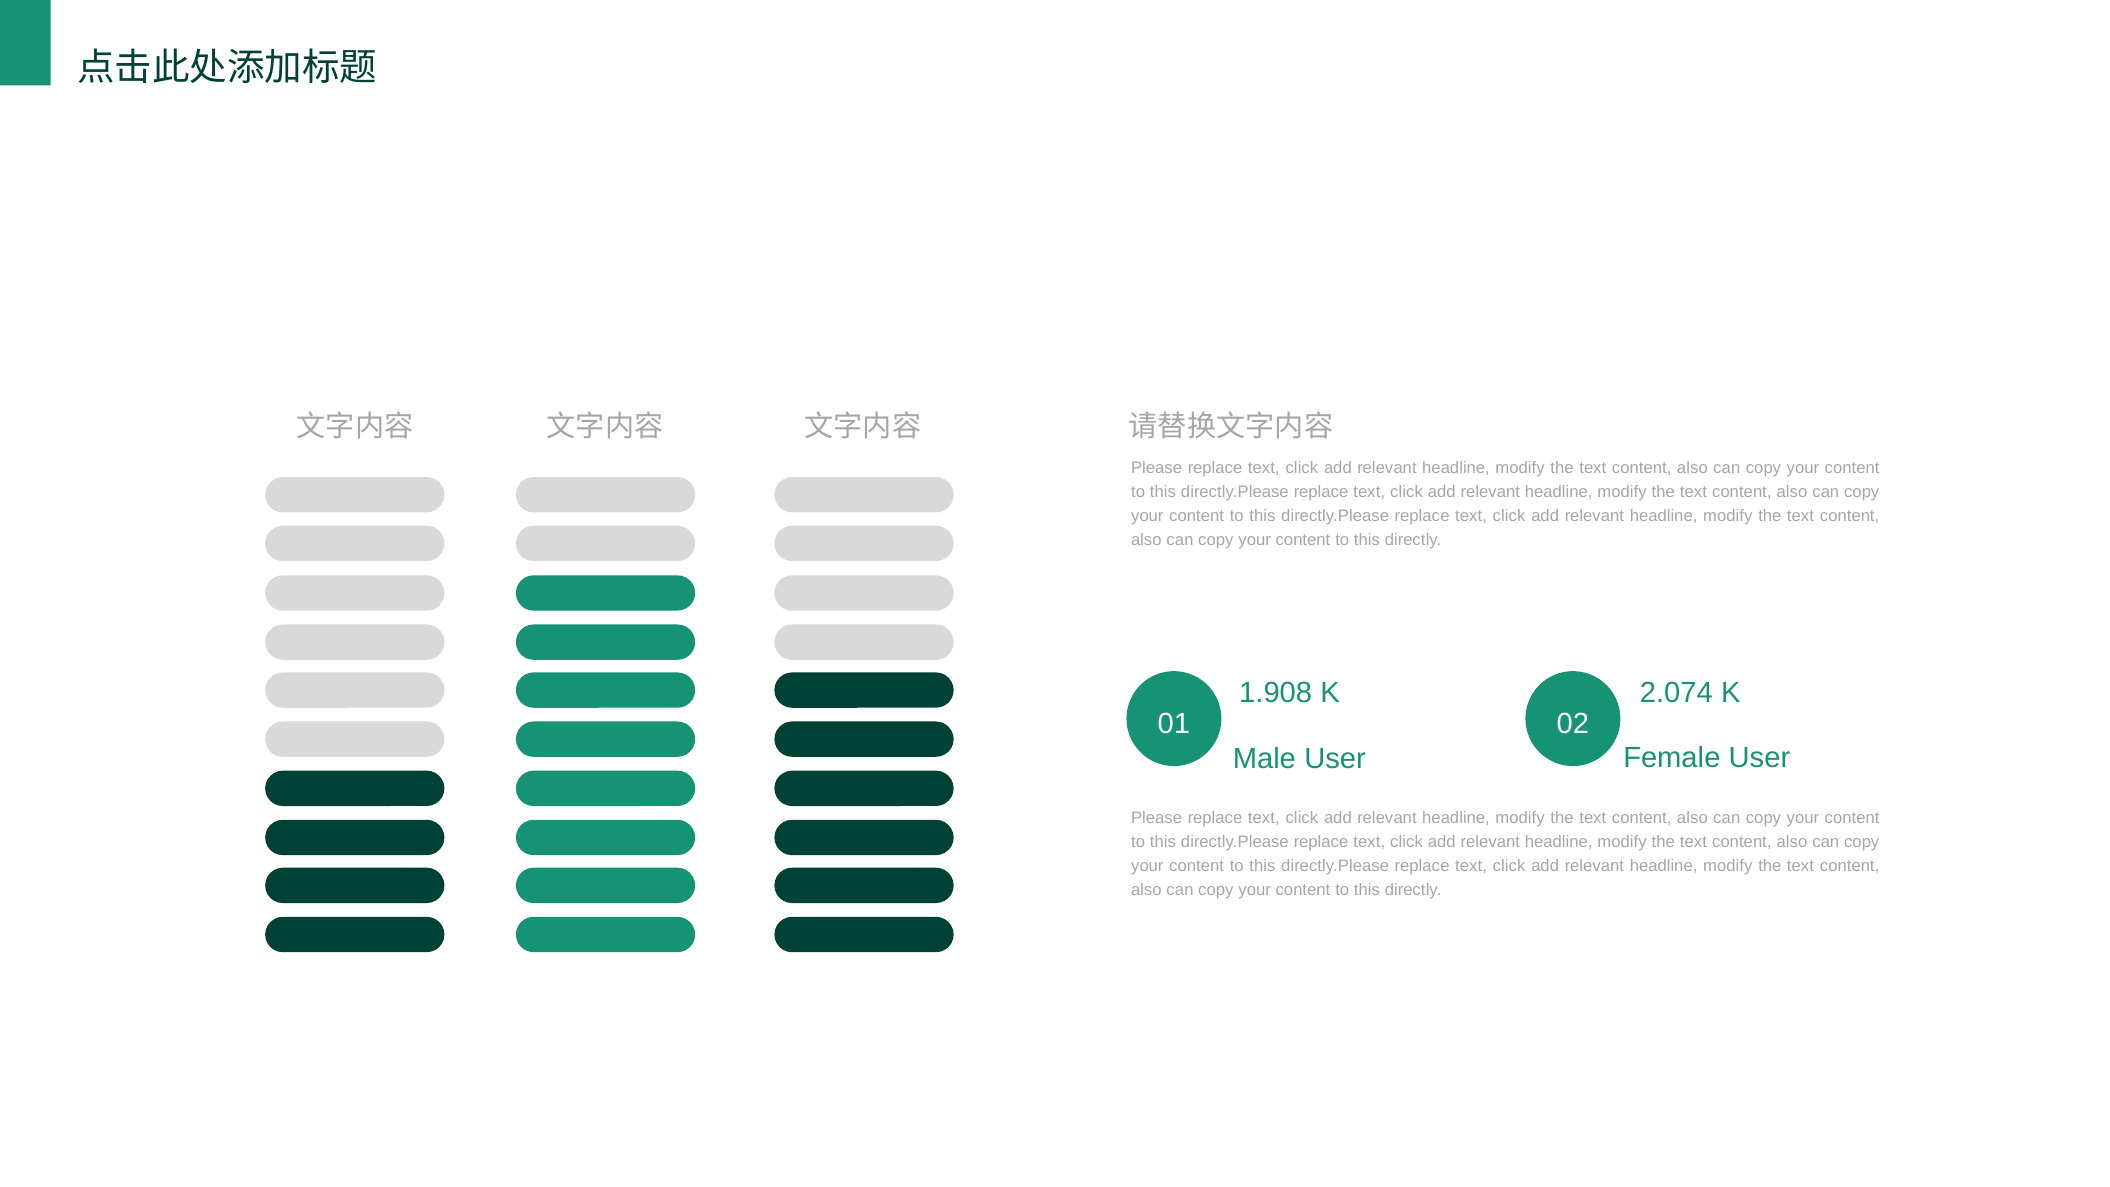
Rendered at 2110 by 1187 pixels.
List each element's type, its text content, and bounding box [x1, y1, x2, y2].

text_box 1.908 K [1239, 666, 1341, 709]
text_box [515, 770, 696, 807]
text_box [515, 525, 696, 562]
text_box Male User [1232, 732, 1367, 775]
text_box [264, 623, 445, 661]
text_box [515, 574, 696, 612]
text_box [515, 819, 696, 856]
text_box 02 [1524, 670, 1622, 768]
text_box [773, 720, 955, 758]
text_box [264, 525, 445, 562]
text_box [264, 770, 445, 807]
text_box [515, 867, 696, 904]
text_box [773, 476, 955, 513]
text_box [773, 525, 955, 562]
text_box [515, 623, 696, 661]
text_box [773, 819, 955, 856]
text_box Female User [1623, 730, 1791, 773]
text_box [515, 720, 696, 758]
text_box [264, 476, 445, 513]
text_box Please replace text, click add relevant headline, modify the text content, also can copy your content to this directly.Please replace text, click add relevant headline, modify the text content, also can copy your content to this directly.Please replace text, click add relevant headline, modify the text content, also can copy your content to this directly. [1130, 803, 1881, 899]
text_box [773, 867, 955, 904]
text_box 01 [1125, 670, 1223, 768]
text_box [264, 574, 445, 612]
text_box [773, 770, 955, 807]
text_box 2.074 K [1639, 666, 1741, 709]
text_box 文字内容 [274, 407, 437, 443]
text_box [515, 476, 696, 513]
text_box [264, 671, 445, 709]
text_box [515, 671, 696, 709]
text_box 文字内容 [524, 407, 687, 443]
text_box 文字内容 [781, 407, 944, 443]
text_box Please replace text, click add relevant headline, modify the text content, also can copy your content to this directly.Please replace text, click add relevant headline, modify the text content, also can copy your content to this directly.Please replace text, click add relevant headline, modify the text content, also can copy your content to this directly. [1130, 453, 1881, 550]
text_box [773, 623, 955, 661]
text_box [773, 671, 955, 709]
text_box [773, 916, 955, 953]
text_box 请替换文字内容 [1128, 400, 1801, 443]
text_box [264, 819, 445, 856]
text_box [264, 720, 445, 758]
text_box [773, 574, 955, 612]
text_box [264, 867, 445, 904]
text_box 点击此处添加标题 [62, 35, 417, 94]
text_box [264, 916, 445, 953]
text_box [515, 916, 696, 953]
